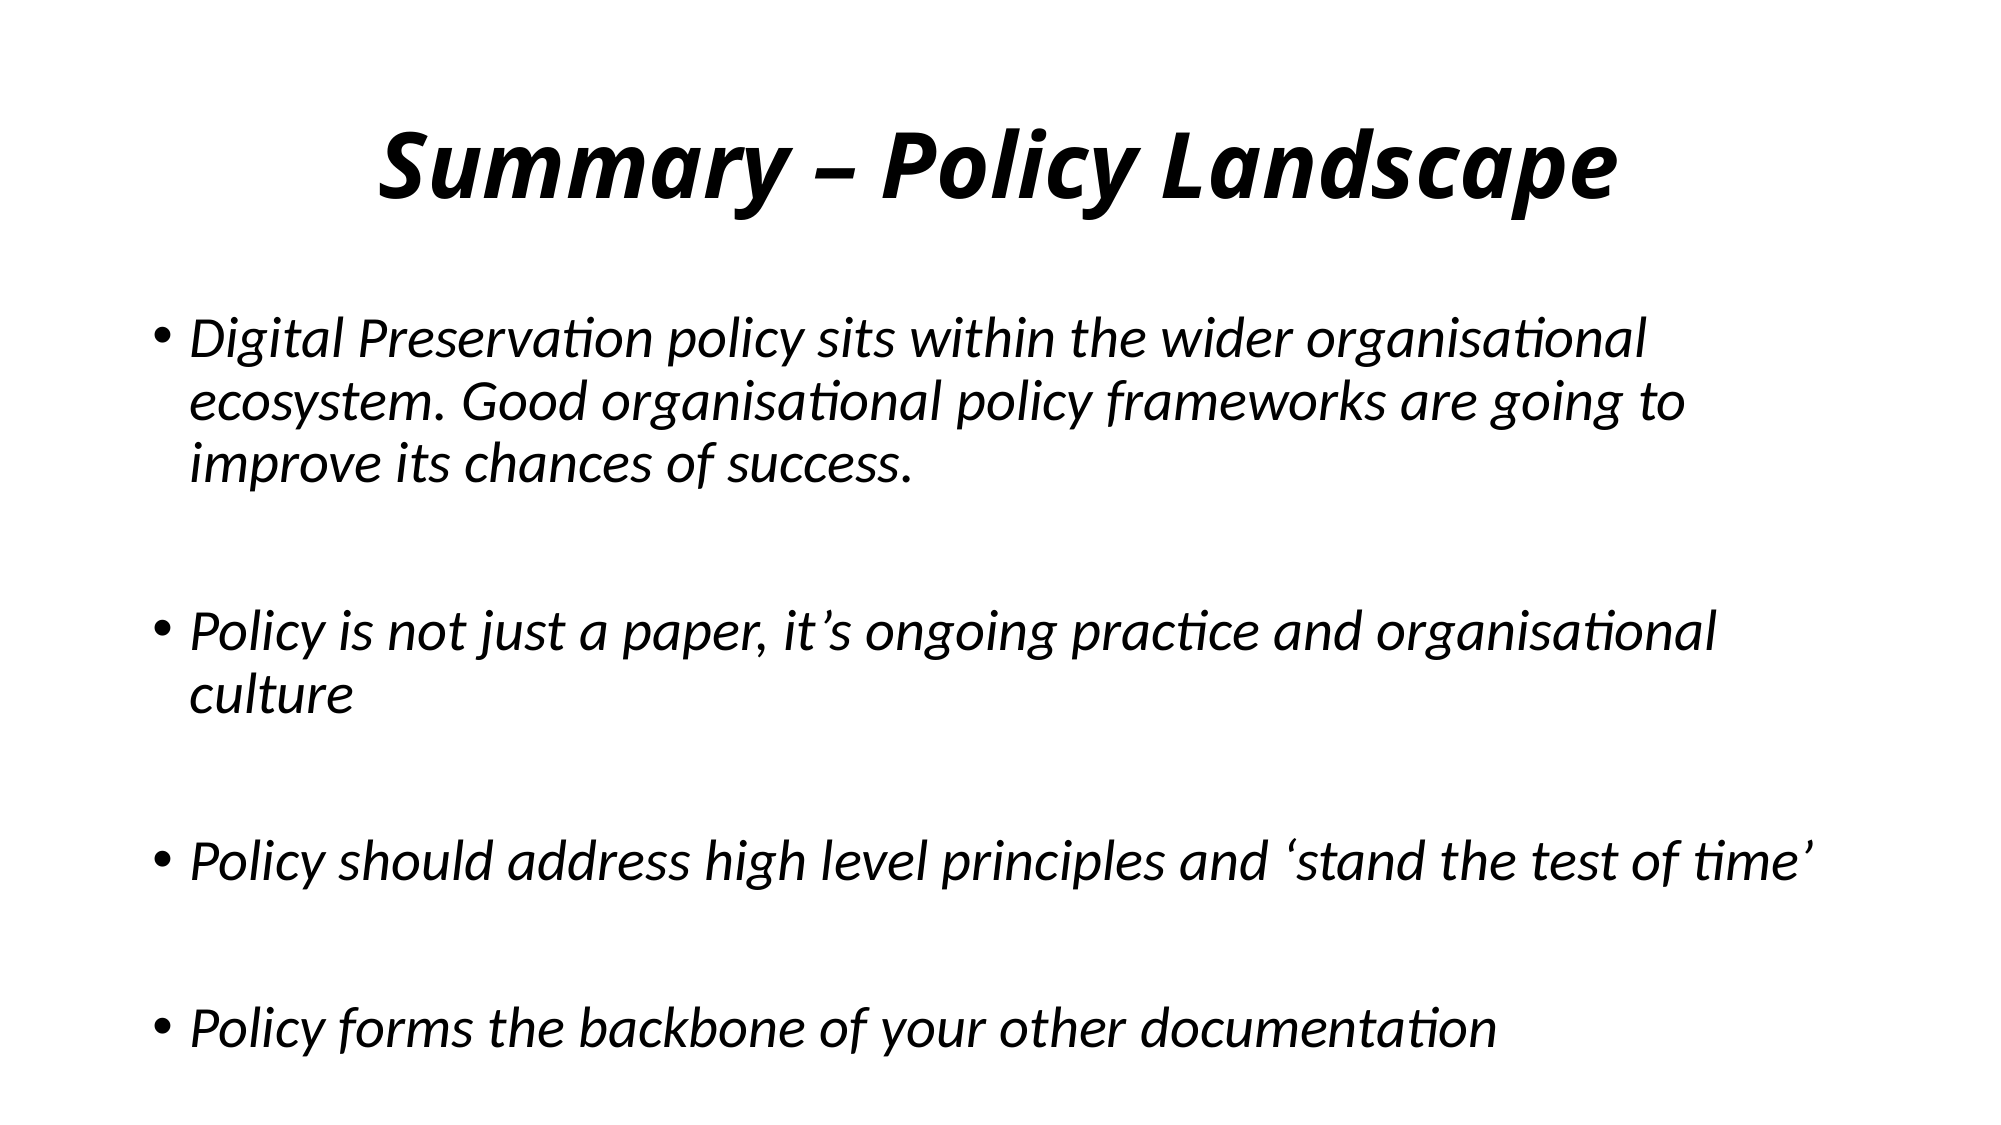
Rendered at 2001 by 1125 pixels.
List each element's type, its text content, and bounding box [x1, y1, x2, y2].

title Summary – Policy Landscape [137, 59, 1863, 278]
list Digital Preservation policy sits within the wider organisational ecosystem. Good organisational policy frameworks are going to improve its chances of success. Policy is not just a paper, it’s ongoing practice and organisational culture Policy should address high level principles and ‘stand the test of time’ Policy forms the backbone of your other documentation [137, 299, 1863, 1086]
